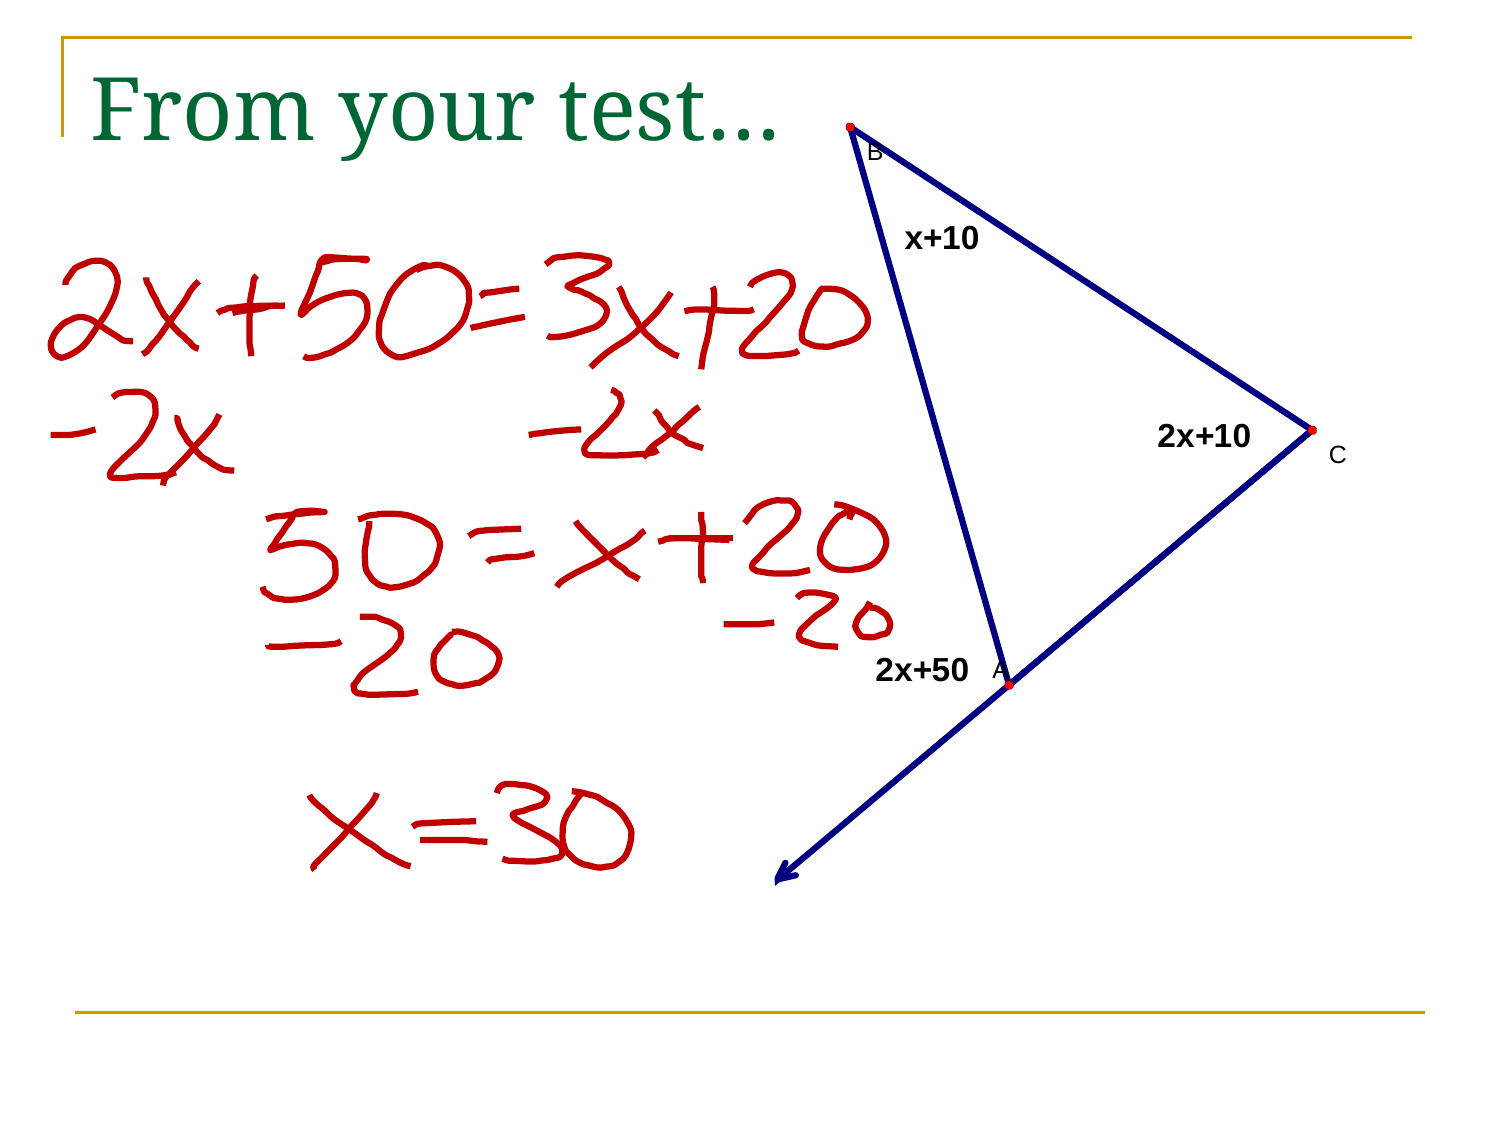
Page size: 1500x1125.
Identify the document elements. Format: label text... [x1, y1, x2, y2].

text_box [412, 820, 477, 828]
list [774, 99, 1359, 905]
text_box [349, 826, 411, 867]
title From your test… [74, 45, 1426, 233]
text_box [174, 417, 199, 447]
text_box [217, 305, 249, 314]
text_box [496, 783, 564, 863]
text_box [468, 527, 522, 537]
text_box [299, 256, 369, 359]
text_box [648, 447, 659, 455]
text_box [749, 273, 769, 312]
text_box [248, 275, 258, 309]
text_box [657, 537, 701, 543]
text_box [145, 277, 173, 321]
text_box [479, 287, 520, 297]
text_box [378, 263, 471, 359]
text_box [312, 792, 378, 871]
text_box [672, 428, 704, 449]
text_box [470, 316, 526, 329]
text_box [700, 511, 704, 537]
text_box [49, 259, 134, 359]
text_box [723, 622, 769, 626]
text_box [528, 428, 582, 436]
text_box [248, 311, 255, 357]
text_box [684, 308, 709, 312]
text_box [486, 552, 535, 563]
text_box [618, 286, 644, 323]
text_box [194, 441, 235, 472]
text_box [357, 512, 441, 589]
text_box [700, 539, 704, 584]
text_box [608, 555, 640, 580]
text_box [751, 544, 769, 574]
text_box [267, 640, 342, 648]
text_box [352, 616, 419, 696]
text_box [561, 790, 633, 869]
text_box [574, 520, 610, 555]
text_box [653, 410, 675, 432]
text_box [109, 391, 173, 479]
text_box [545, 254, 610, 339]
text_box [50, 428, 96, 436]
text_box [142, 280, 200, 355]
text_box [714, 308, 755, 312]
text_box [641, 322, 679, 357]
text_box [308, 794, 351, 829]
text_box [642, 406, 700, 458]
text_box [741, 317, 769, 357]
text_box [232, 304, 278, 314]
text_box [162, 414, 221, 486]
text_box [170, 316, 199, 350]
text_box [583, 389, 654, 457]
text_box [556, 529, 646, 588]
text_box [261, 510, 337, 601]
text_box [590, 292, 672, 368]
text_box [743, 501, 769, 541]
text_box [700, 286, 716, 370]
text_box [420, 839, 488, 843]
text_box [432, 630, 501, 687]
